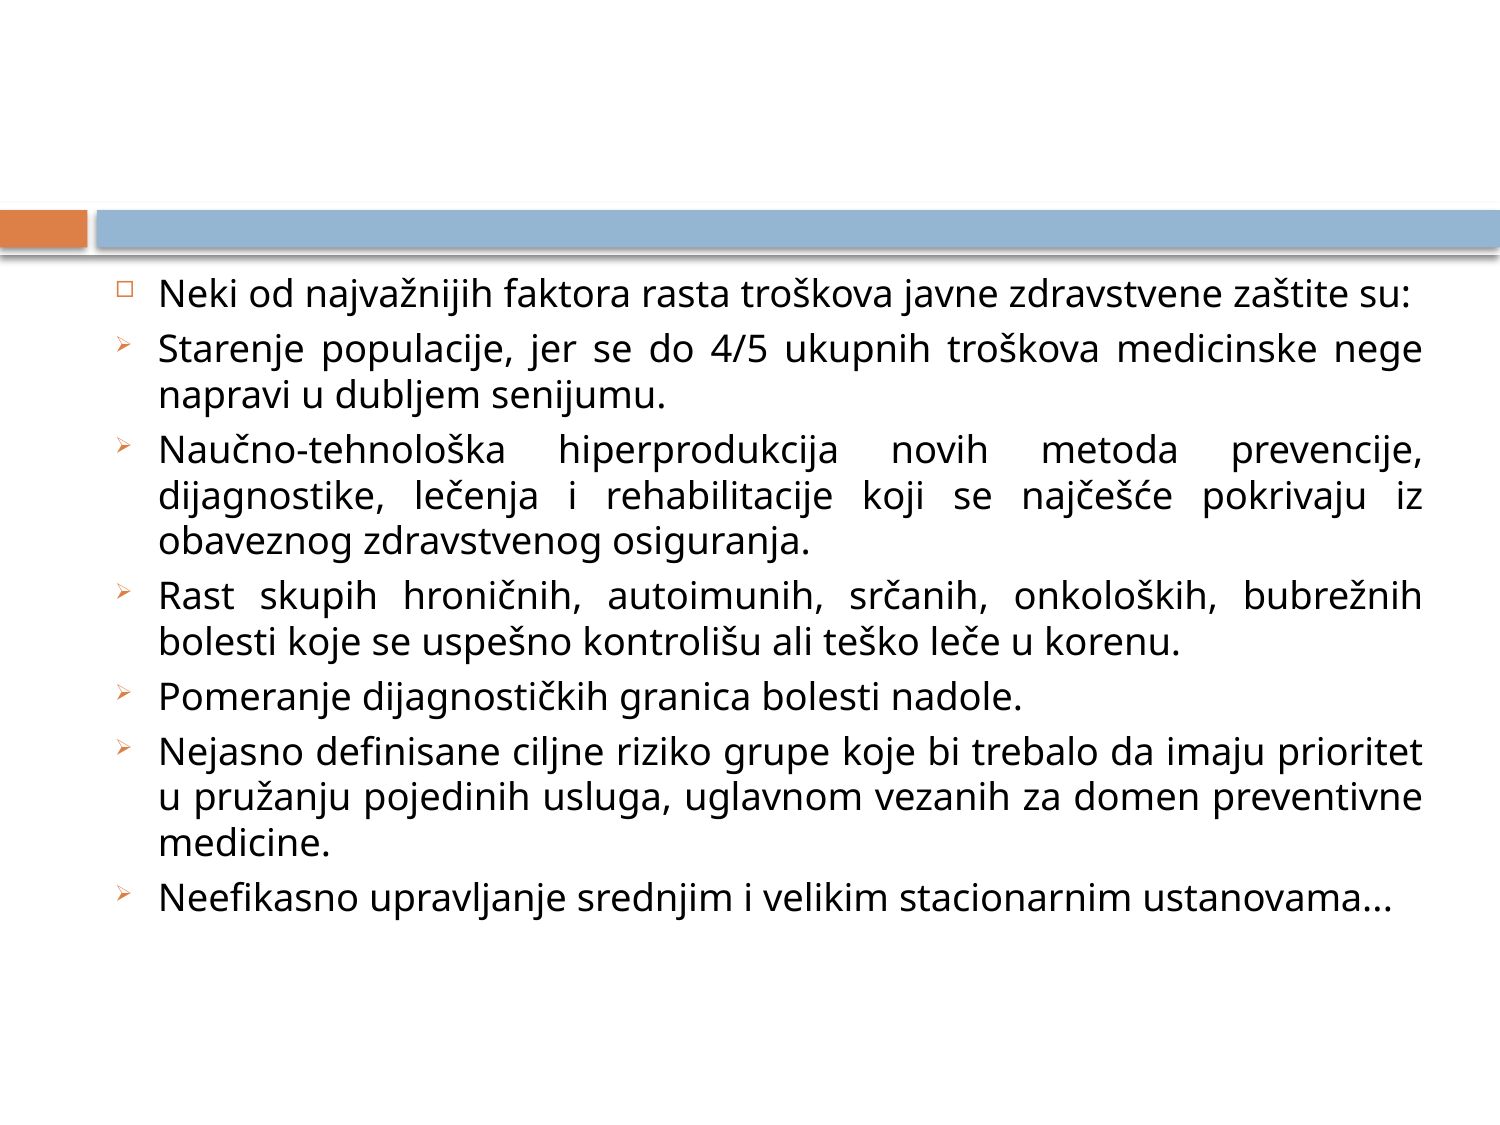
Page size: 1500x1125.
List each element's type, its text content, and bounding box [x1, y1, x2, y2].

list Neki od najvažnijih faktora rasta troškova javne zdravstvene zaštite su: Starenje populacije, jer se do 4/5 ukupnih troškova medicinske nege napravi u dubljem senijumu. Naučno-tehnološka hiperprodukcija novih metoda prevencije, dijagnostike, lečenja i rehabilitacije koji se najčešće pokrivaju iz obaveznog zdravstvenog osiguranja. Rast skupih hroničnih, autoimunih, srčanih, onkoloških, bubrežnih bolesti koje se uspešno kontrolišu ali teško leče u korenu. Pomeranje dijagnostičkih granica bolesti nadole. Nejasno definisane ciljne riziko grupe koje bi trebalo da imaju prioritet u pružanju pojedinih usluga, uglavnom vezanih za domen preventivne medicine. Neefikasno upravljanje srednjim i velikim stacionarnim ustanovama... [100, 262, 1438, 1000]
